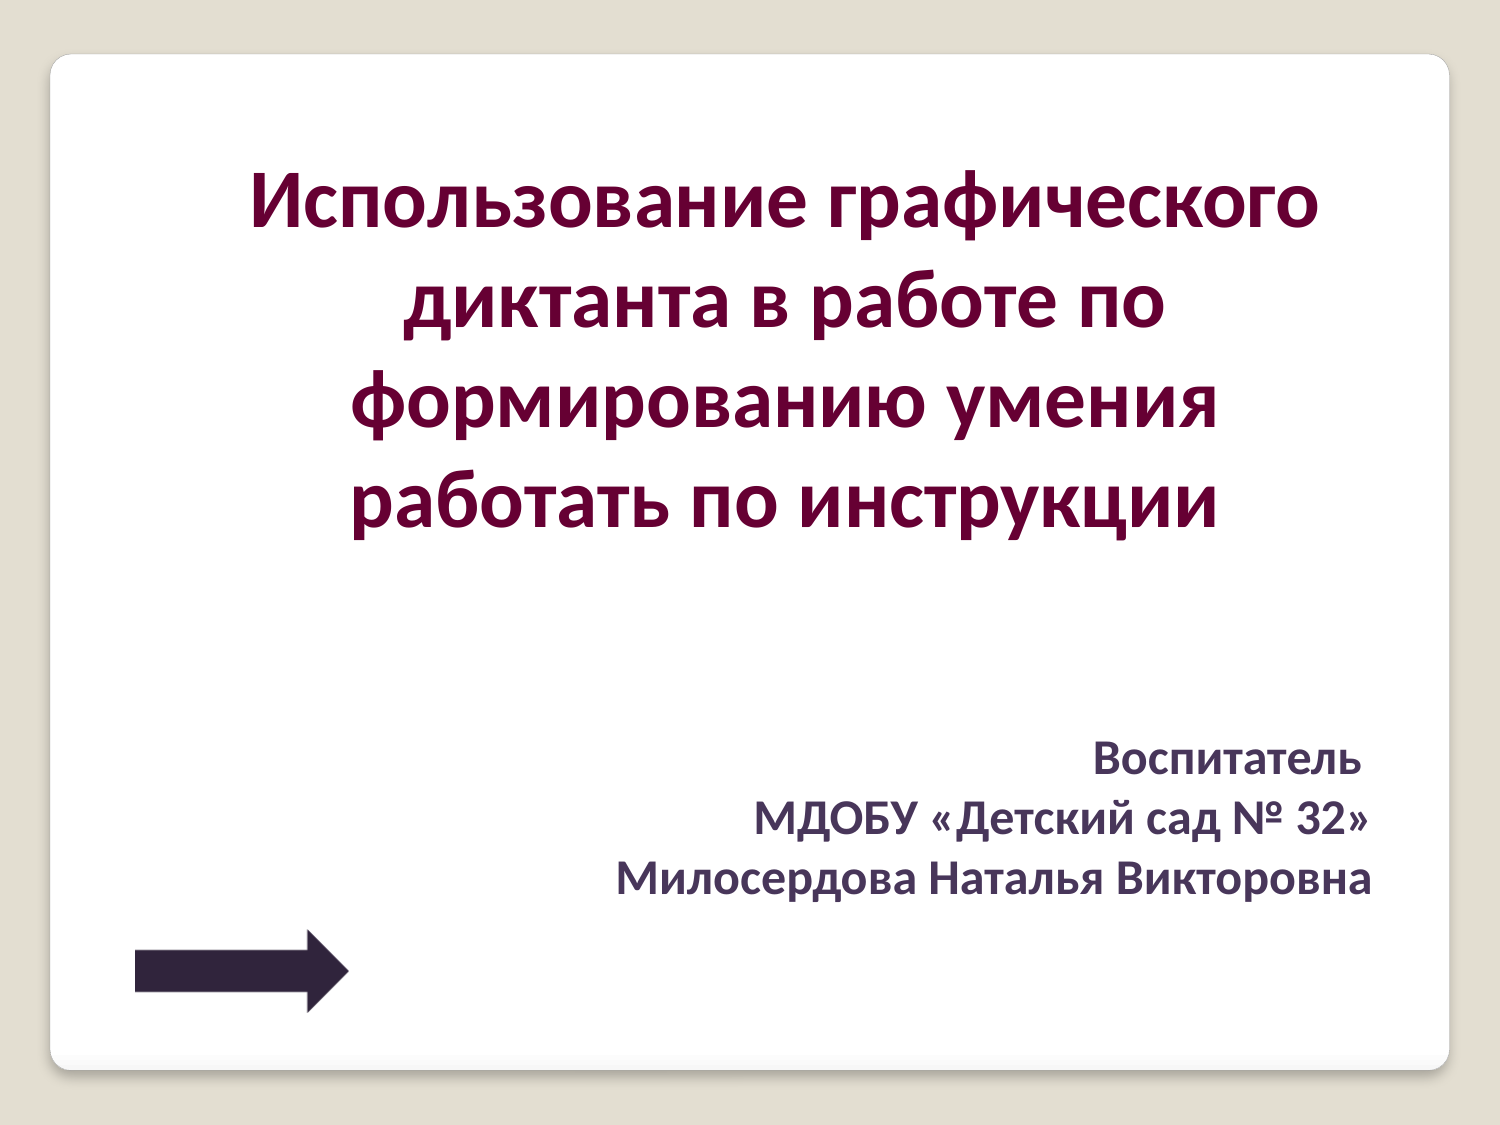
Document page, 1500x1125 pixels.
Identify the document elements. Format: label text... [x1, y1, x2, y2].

picture [135, 929, 349, 1014]
text_box Использование графического диктанта в работе по формированию умения работать по инструкции Воспитатель МДОБУ «Детский сад № 32» Милосердова Наталья Викторовна [182, 137, 1388, 912]
